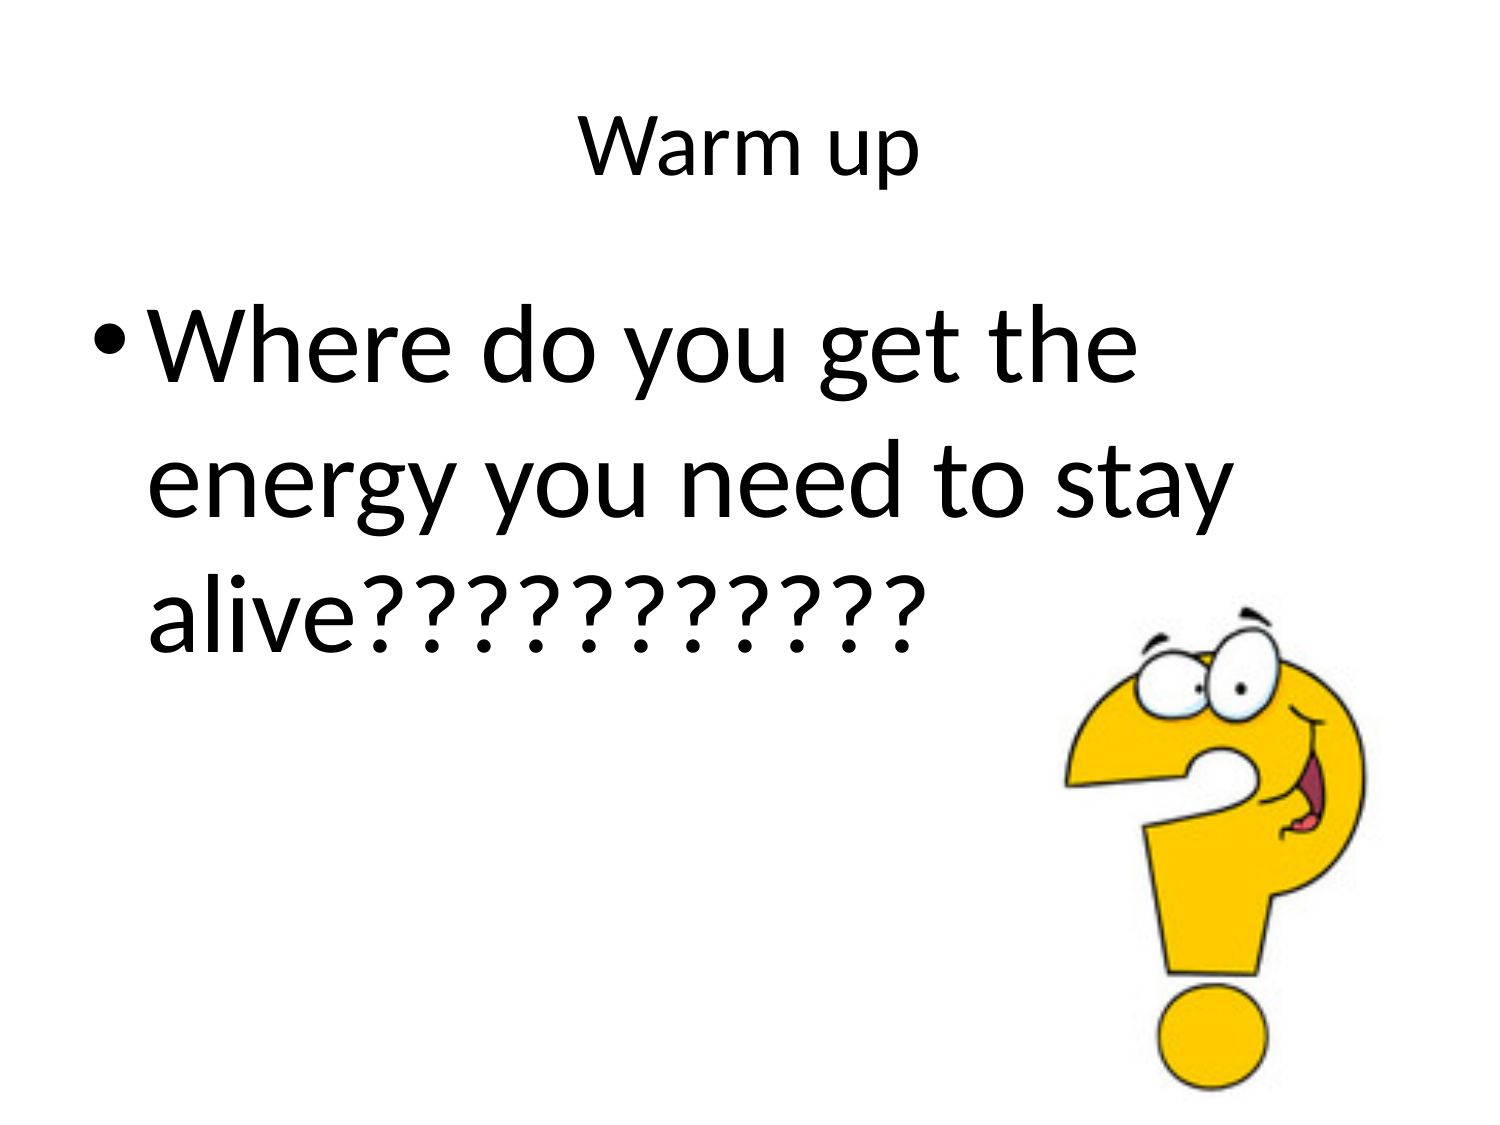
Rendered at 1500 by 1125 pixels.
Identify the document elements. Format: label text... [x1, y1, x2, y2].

picture [1001, 584, 1426, 1102]
title Warm up [75, 45, 1425, 233]
list Where do you get the energy you need to stay alive??????????? [75, 262, 1425, 1005]
